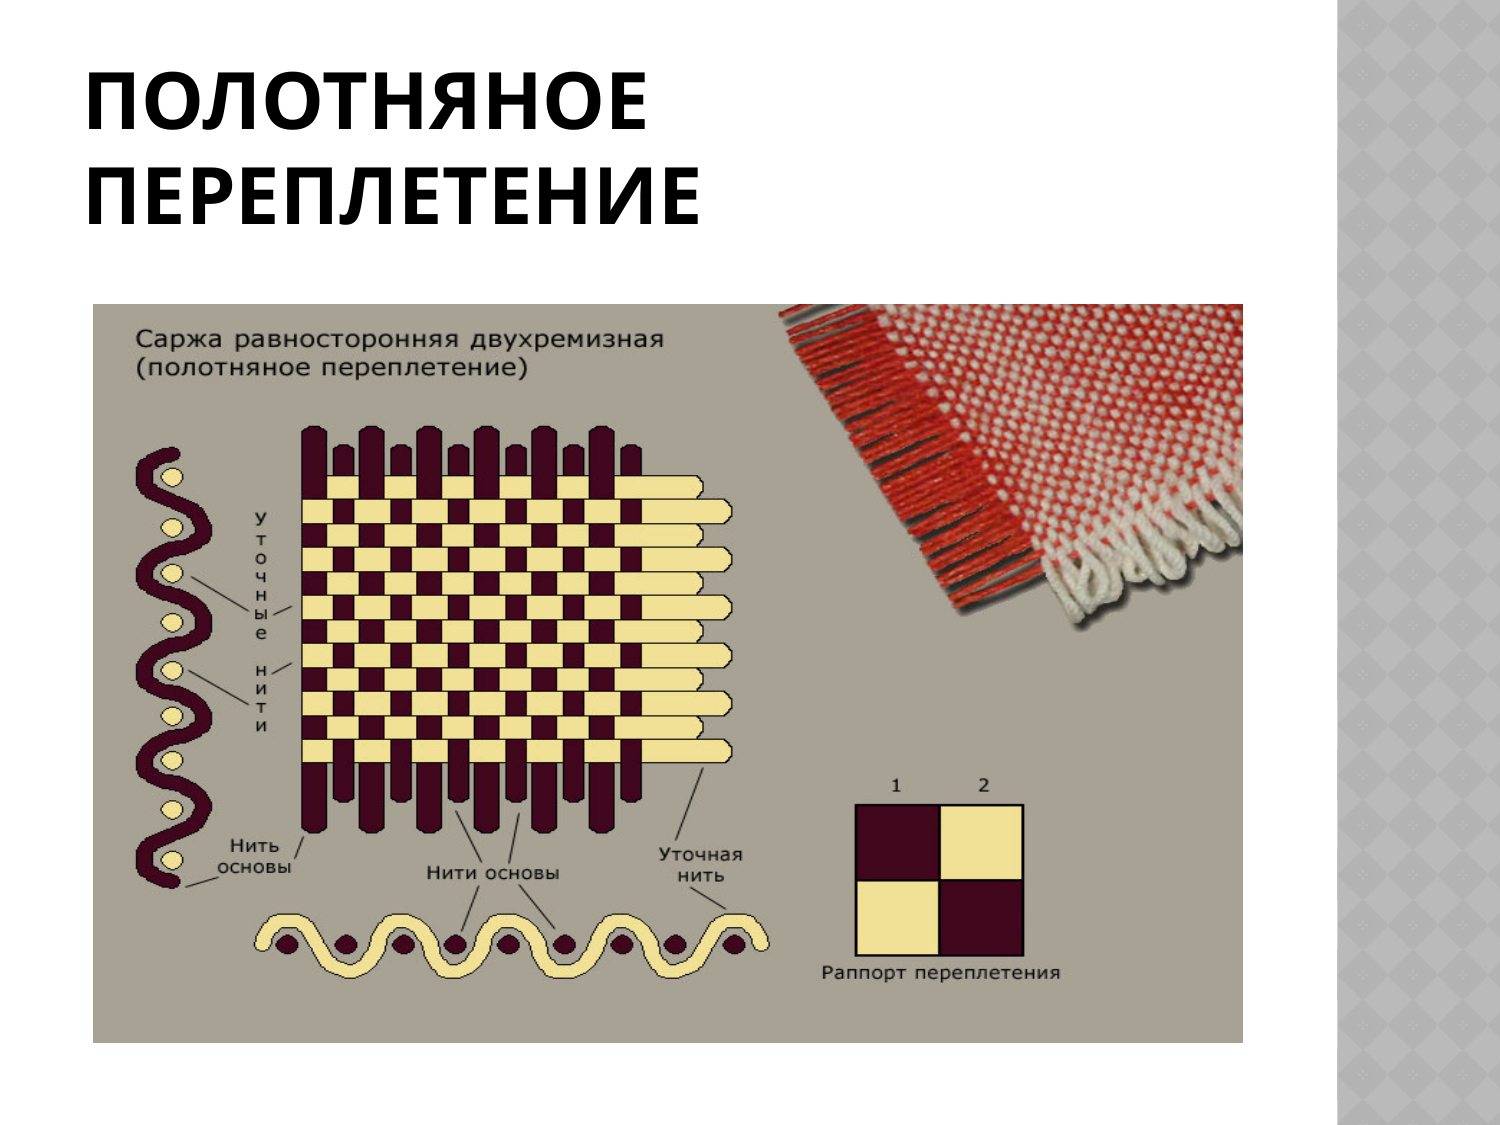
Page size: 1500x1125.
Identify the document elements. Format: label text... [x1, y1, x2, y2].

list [93, 304, 1243, 1044]
title Полотняное переплетение [75, 52, 1263, 240]
